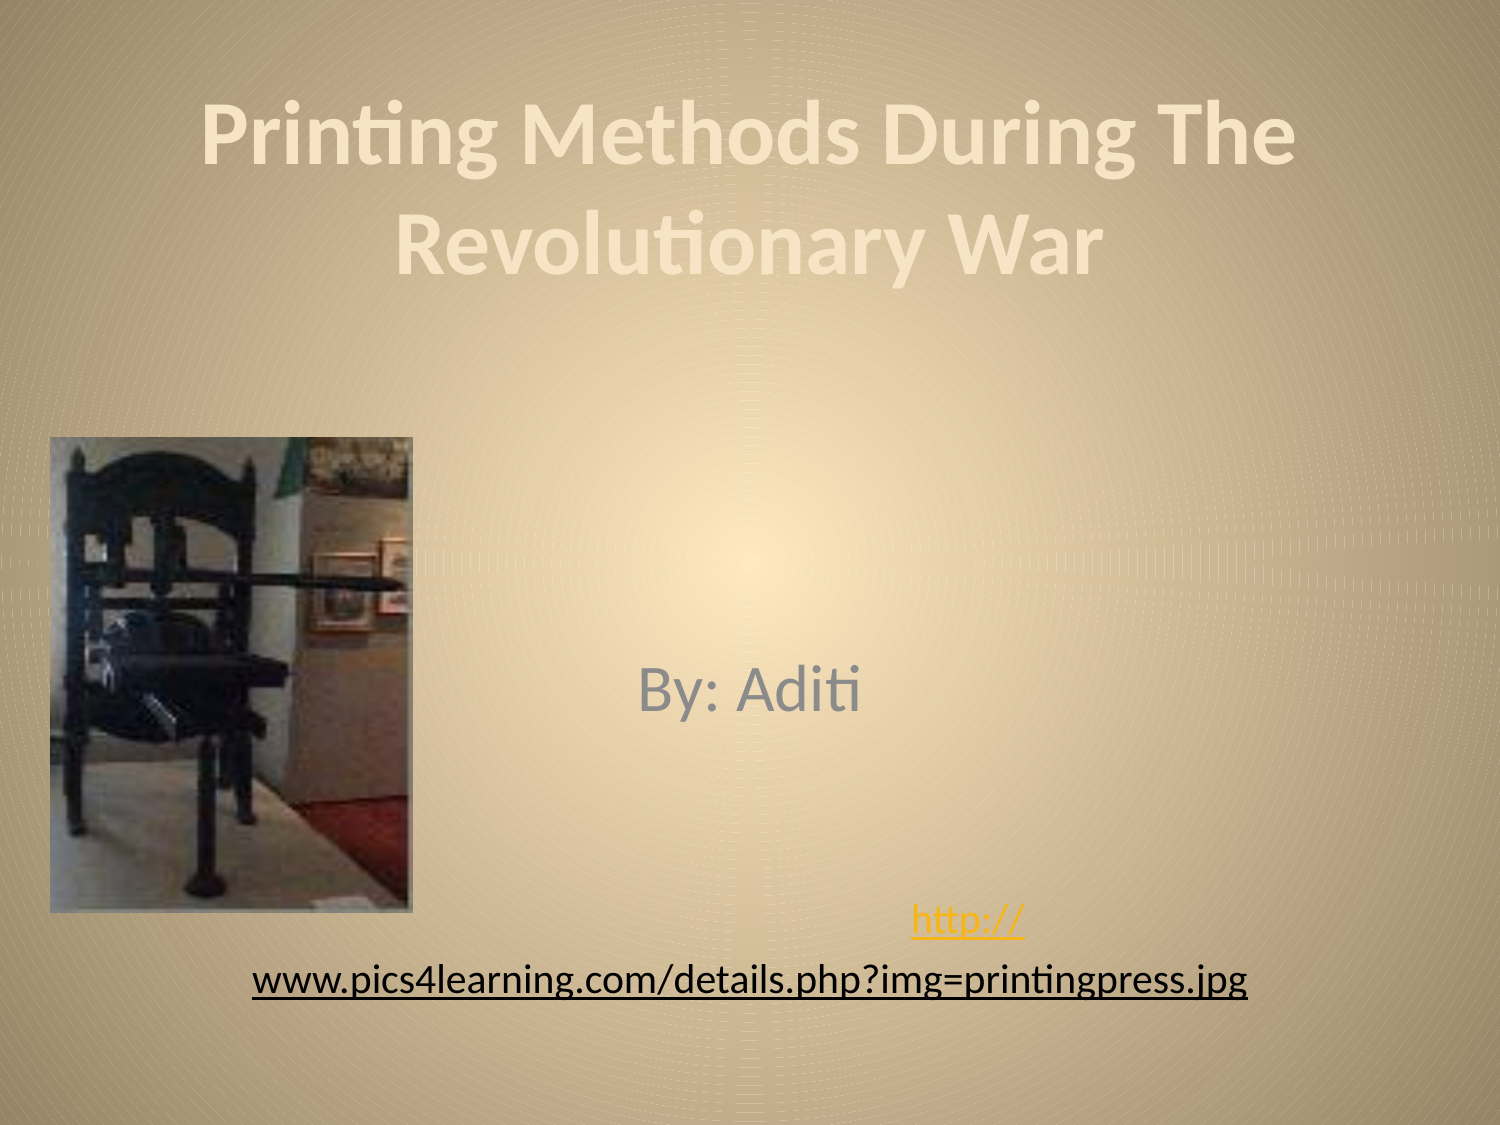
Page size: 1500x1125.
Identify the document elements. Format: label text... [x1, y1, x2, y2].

title Printing Methods During The Revolutionary War http://www.pics4learning.com/details.php?img=printingpress.jpg [0, 0, 1500, 1125]
subtitle By: Aditi [225, 637, 1275, 1038]
picture [49, 437, 413, 913]
